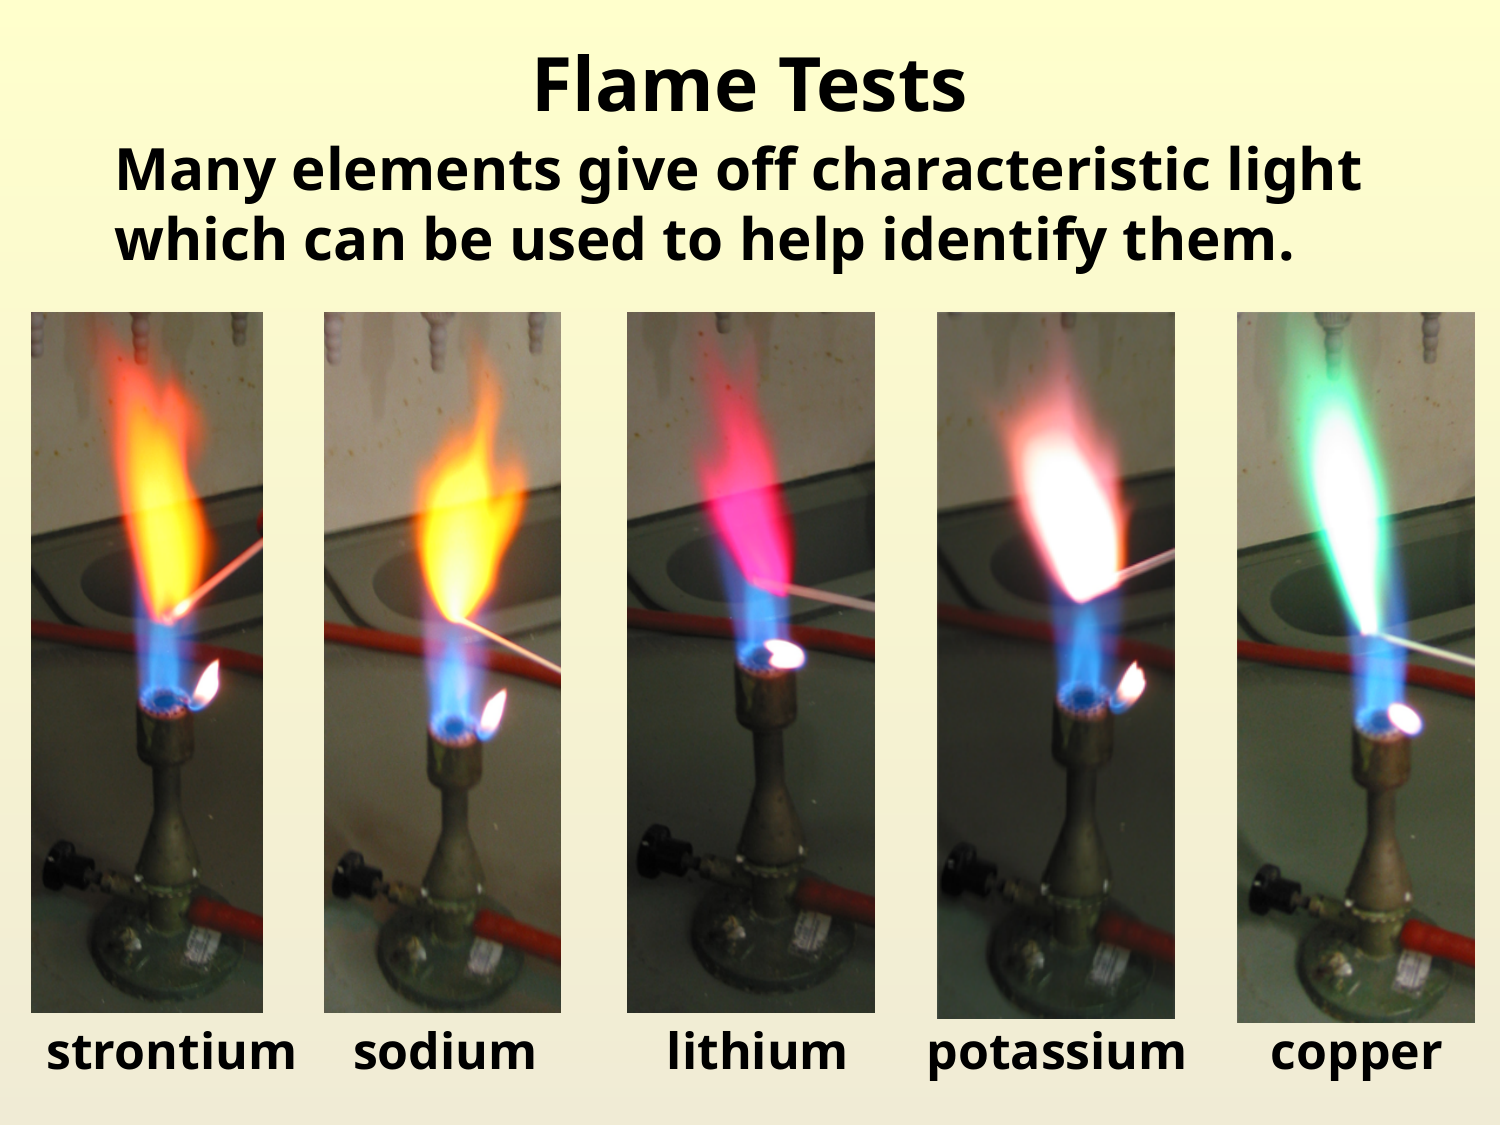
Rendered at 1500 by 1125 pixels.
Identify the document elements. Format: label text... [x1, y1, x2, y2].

picture [1237, 312, 1476, 1023]
text_box copper [1256, 1031, 1459, 1088]
picture [31, 312, 263, 1013]
text_box Many elements give off characteristic light which can be used to help identify them. [99, 124, 1400, 280]
text_box potassium [911, 1012, 1203, 1088]
picture [937, 312, 1176, 1019]
title Flame Tests [112, 0, 1388, 124]
picture [324, 312, 561, 1013]
text_box lithium [652, 1021, 864, 1088]
picture [627, 312, 876, 1013]
text_box strontium [31, 1012, 312, 1088]
text_box sodium [338, 1021, 553, 1088]
